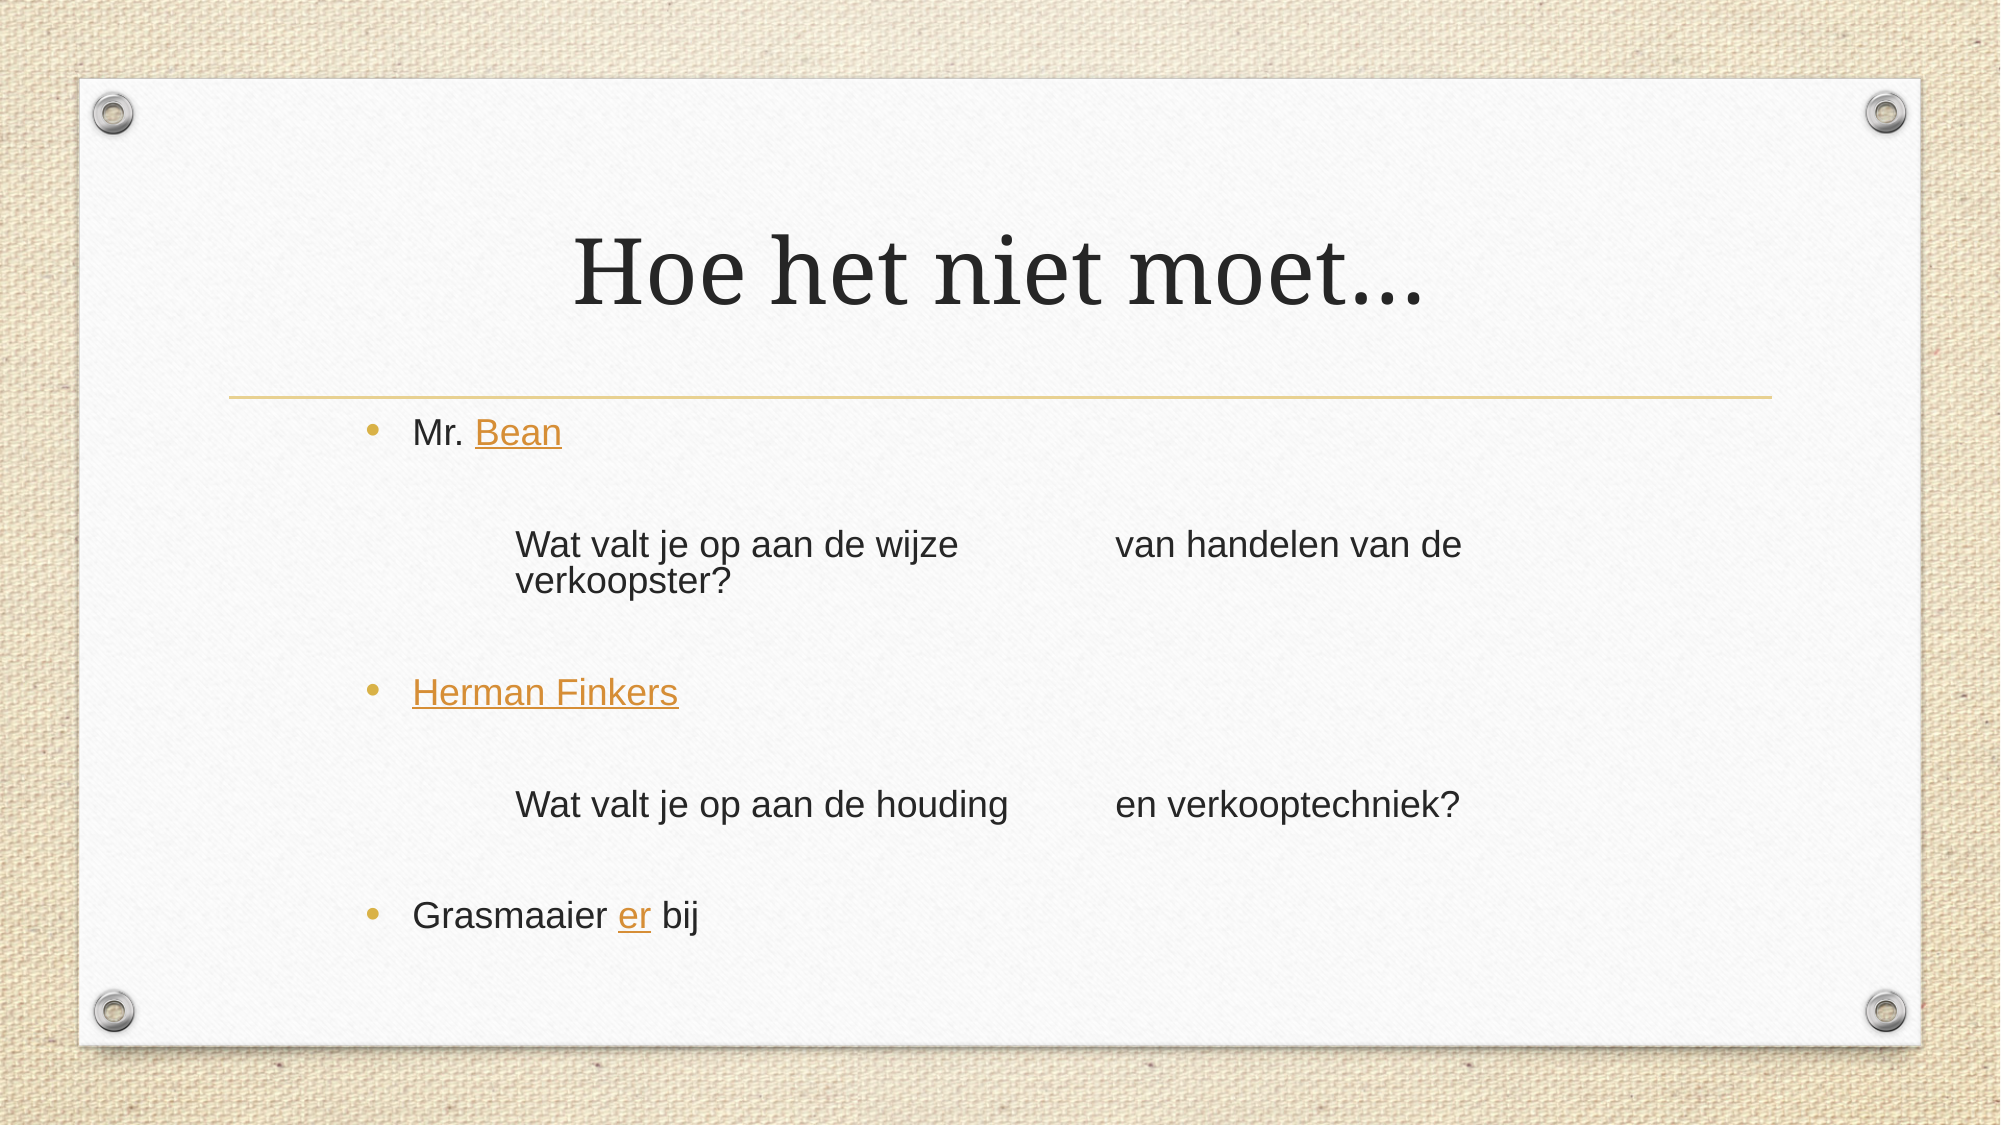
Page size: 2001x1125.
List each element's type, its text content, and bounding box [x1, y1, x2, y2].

title Hoe het niet moet… [212, 161, 1788, 375]
list Mr. Bean Wat valt je op aan de wijze van handelen van de verkoopster? Herman Finkers Wat valt je op aan de houding en verkooptechniek? Grasmaaier er bij [350, 408, 1551, 1109]
picture [0, 0, 2001, 1125]
